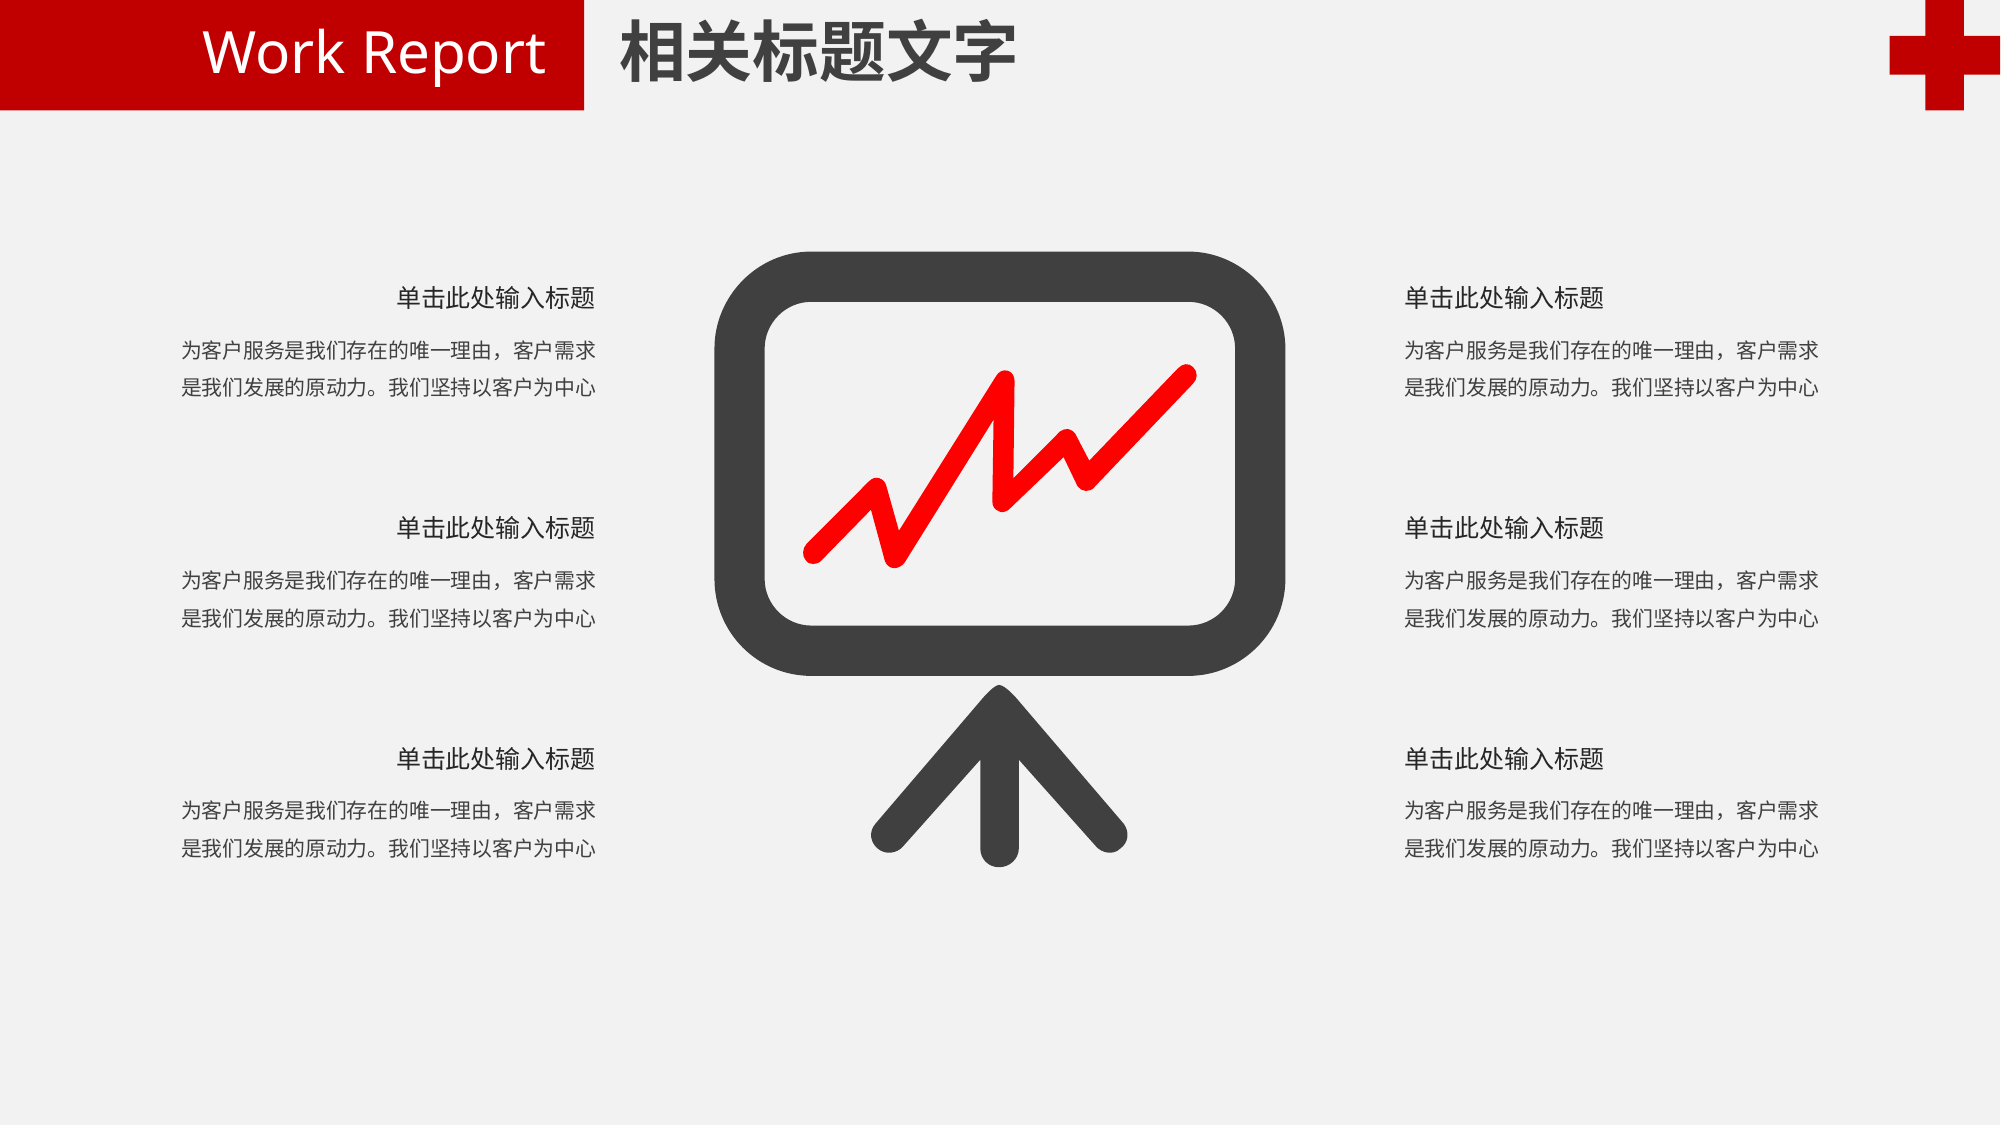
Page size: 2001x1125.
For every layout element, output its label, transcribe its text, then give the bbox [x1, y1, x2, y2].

text_box 单击此处输入标题 为客户服务是我们存在的唯一理由，客户需求是我们发展的原动力。我们坚持以客户为中心 [1389, 505, 1849, 638]
text_box Work Report [187, 15, 561, 94]
text_box 单击此处输入标题 为客户服务是我们存在的唯一理由，客户需求是我们发展的原动力。我们坚持以客户为中心 [151, 275, 611, 408]
text_box 单击此处输入标题 为客户服务是我们存在的唯一理由，客户需求是我们发展的原动力。我们坚持以客户为中心 [151, 735, 611, 868]
text_box 单击此处输入标题 为客户服务是我们存在的唯一理由，客户需求是我们发展的原动力。我们坚持以客户为中心 [1389, 735, 1849, 868]
text_box 相关标题文字 [604, 11, 1286, 98]
text_box 单击此处输入标题 为客户服务是我们存在的唯一理由，客户需求是我们发展的原动力。我们坚持以客户为中心 [151, 505, 611, 638]
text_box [714, 251, 1286, 868]
text_box 单击此处输入标题 为客户服务是我们存在的唯一理由，客户需求是我们发展的原动力。我们坚持以客户为中心 [1389, 275, 1849, 408]
